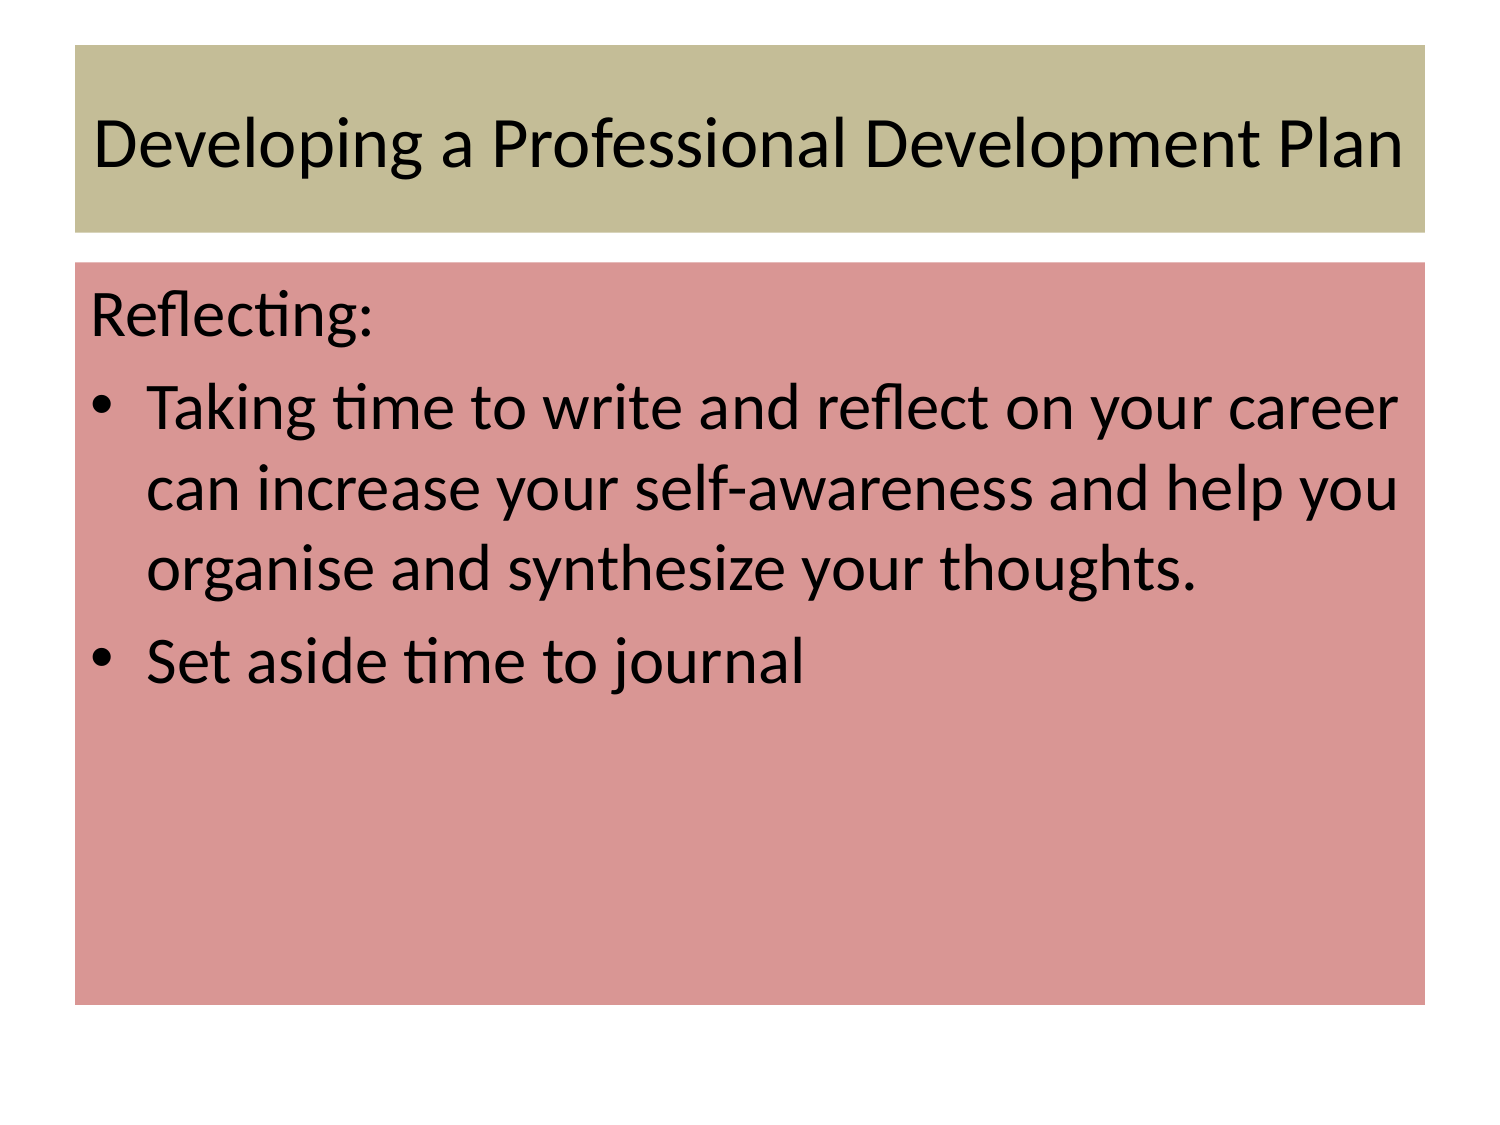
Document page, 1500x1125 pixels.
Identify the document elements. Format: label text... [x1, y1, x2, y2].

list Reflecting: Taking time to write and reflect on your career can increase your self-awareness and help you organise and synthesize your thoughts. Set aside time to journal [75, 262, 1425, 1005]
title Developing a Professional Development Plan [75, 45, 1425, 233]
